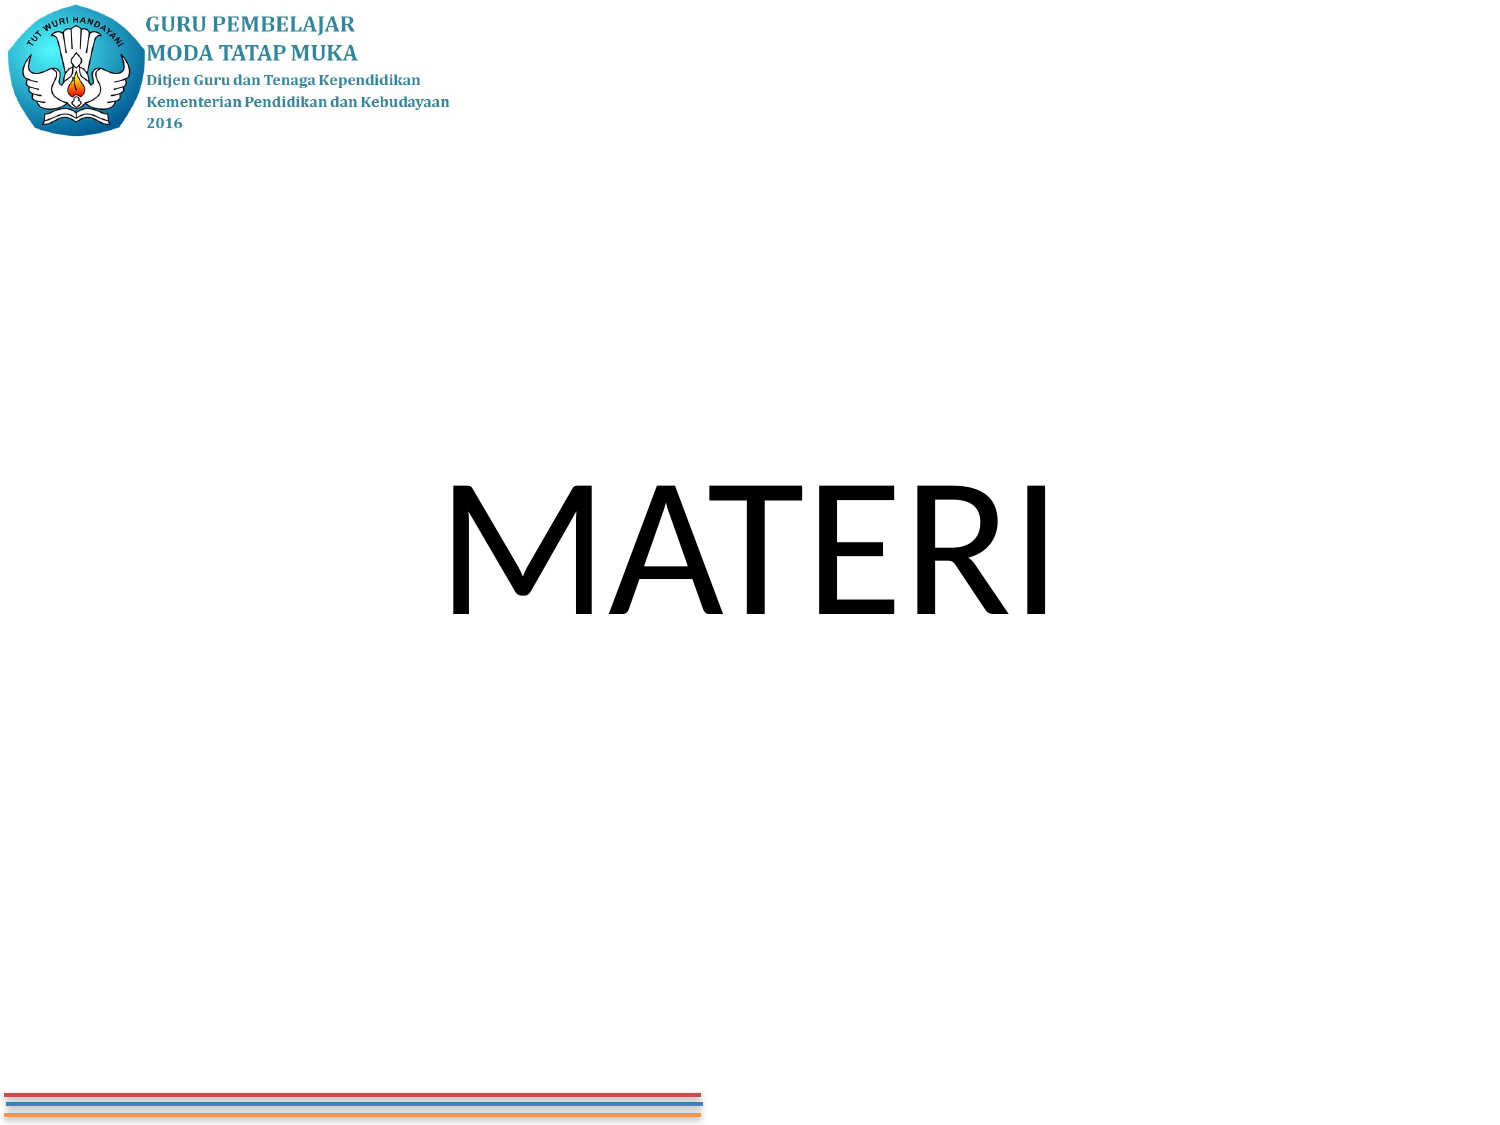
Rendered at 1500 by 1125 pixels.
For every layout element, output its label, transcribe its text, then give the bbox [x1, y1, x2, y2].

picture [4, 0, 455, 139]
title MATERI [75, 45, 1425, 1024]
